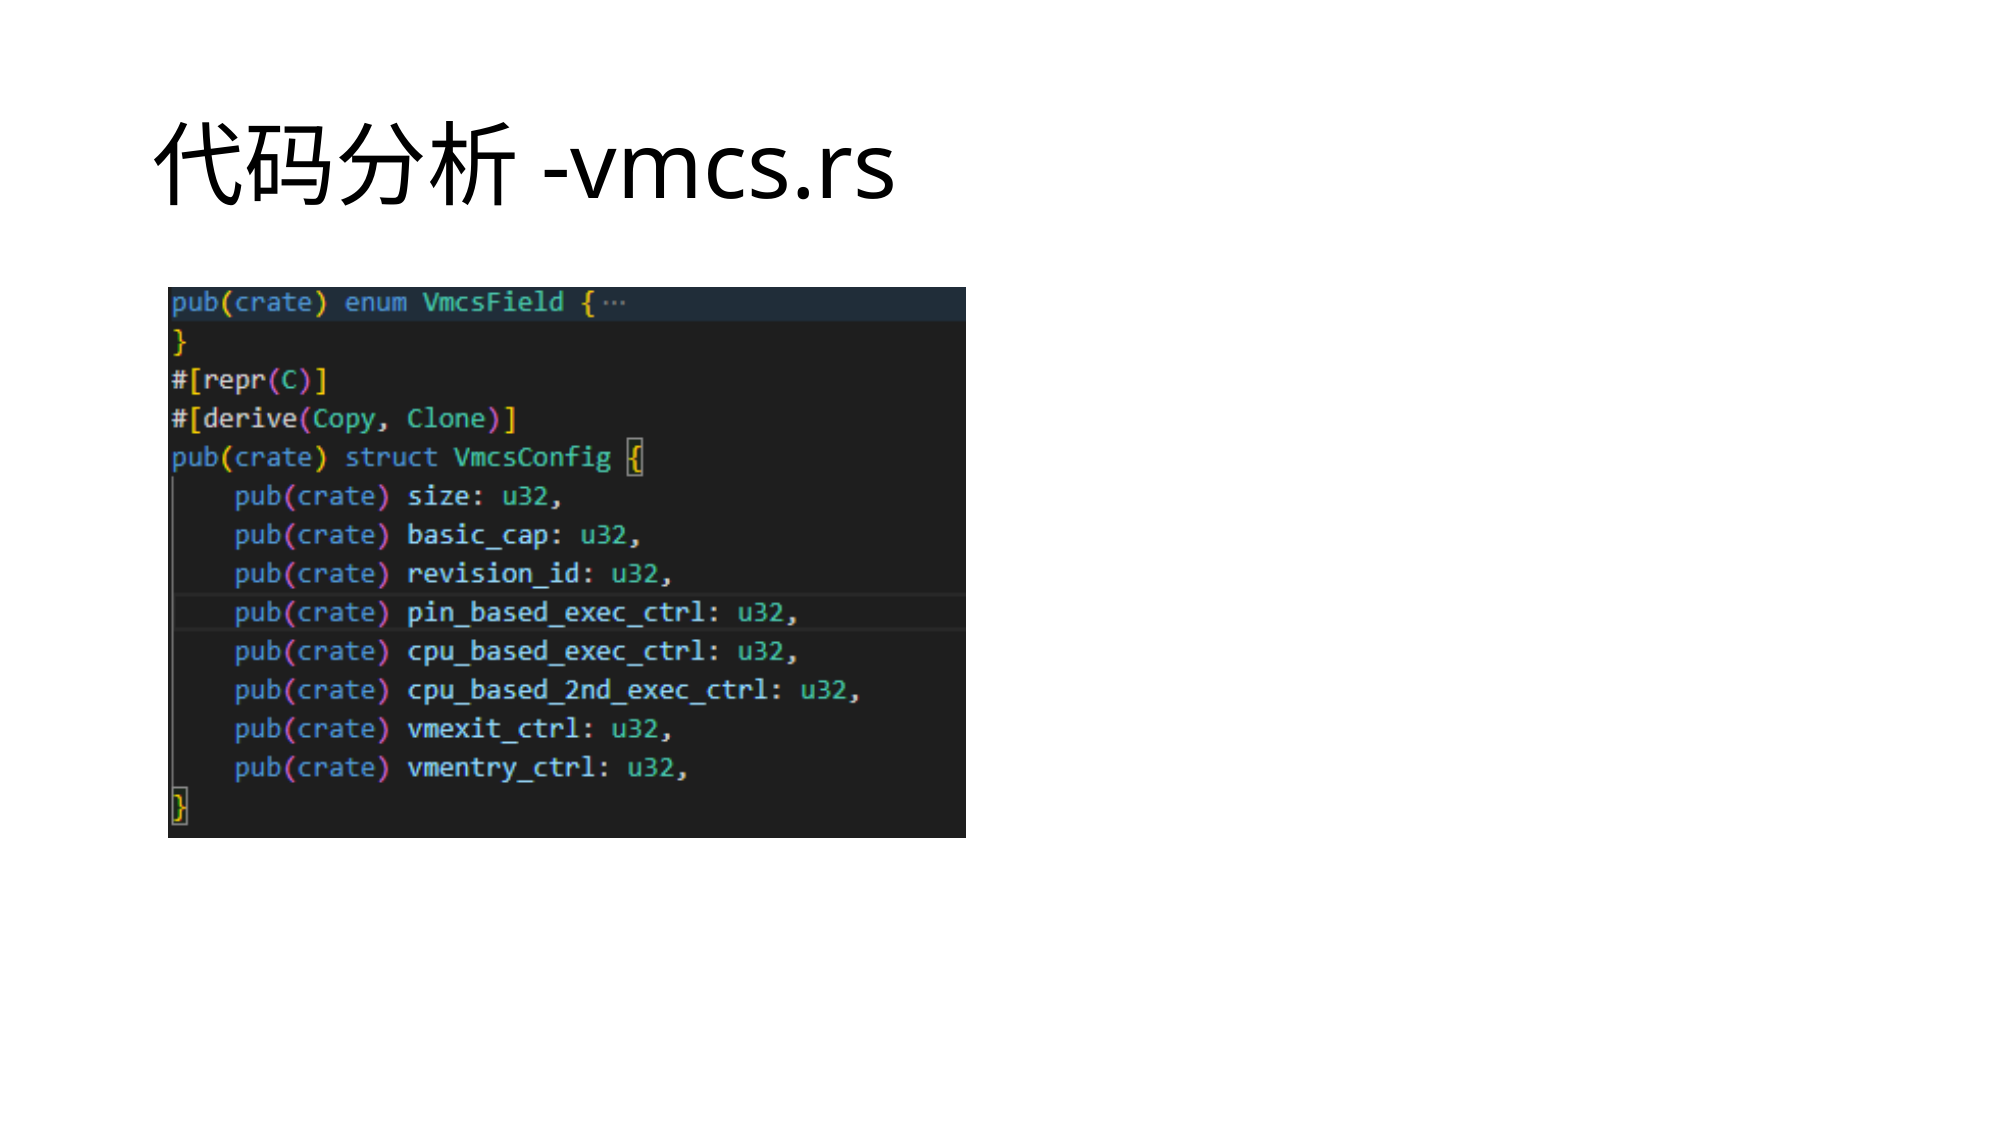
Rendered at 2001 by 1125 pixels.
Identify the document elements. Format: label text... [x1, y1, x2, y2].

title 代码分析-vmcs.rs [137, 59, 1863, 278]
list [168, 287, 966, 838]
